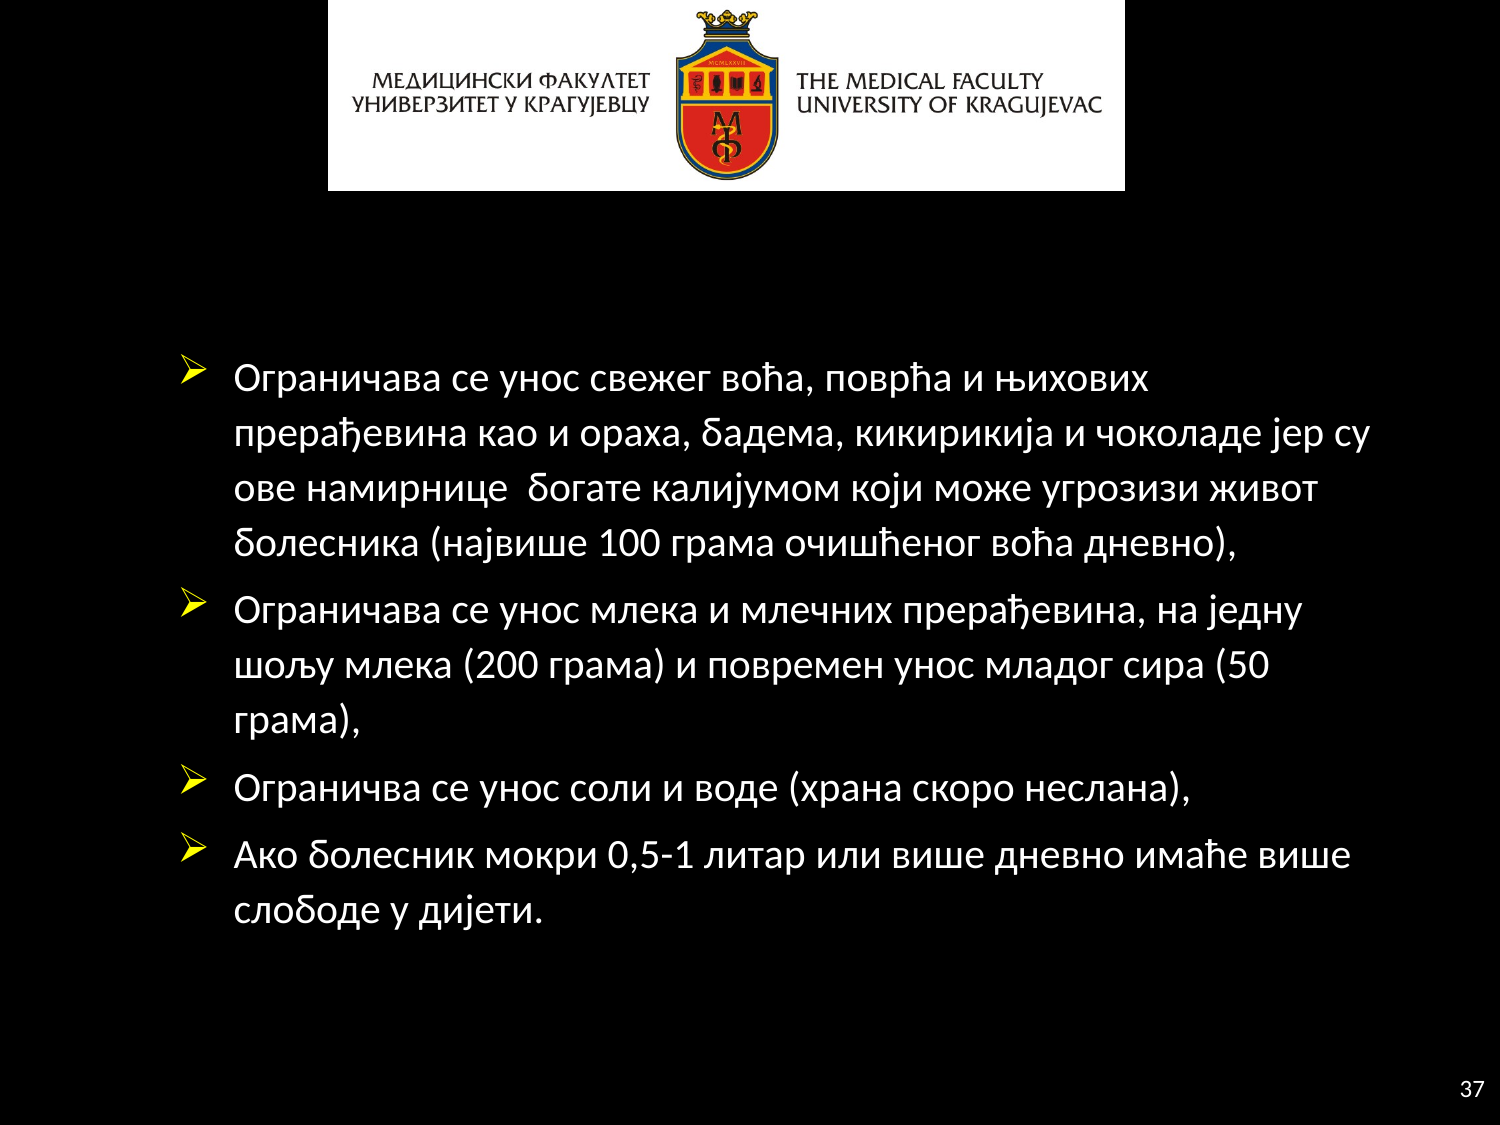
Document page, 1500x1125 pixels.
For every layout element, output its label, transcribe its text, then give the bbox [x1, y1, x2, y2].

text_box Ограничава се унос свежег воћа, поврћа и њихових прерађевина као и ораха, бадема, кикирикија и чоколаде јер су ове намирнице богате калијумом који може угрозизи живот болесника (највише 100 грама очишћеног воћа дневно), Ограничава се унос млека и млечних прерађевина, на једну шољу млека (200 грама) и повремен унос младог сира (50 грама), Ограничва се унос соли и воде (храна скоро неслана), Ако болесник мокри 0,5-1 литар или више дневно имаће више слободе у дијети. [162, 337, 1400, 940]
picture [328, 0, 1125, 191]
slide_number 37 [1187, 1050, 1500, 1125]
